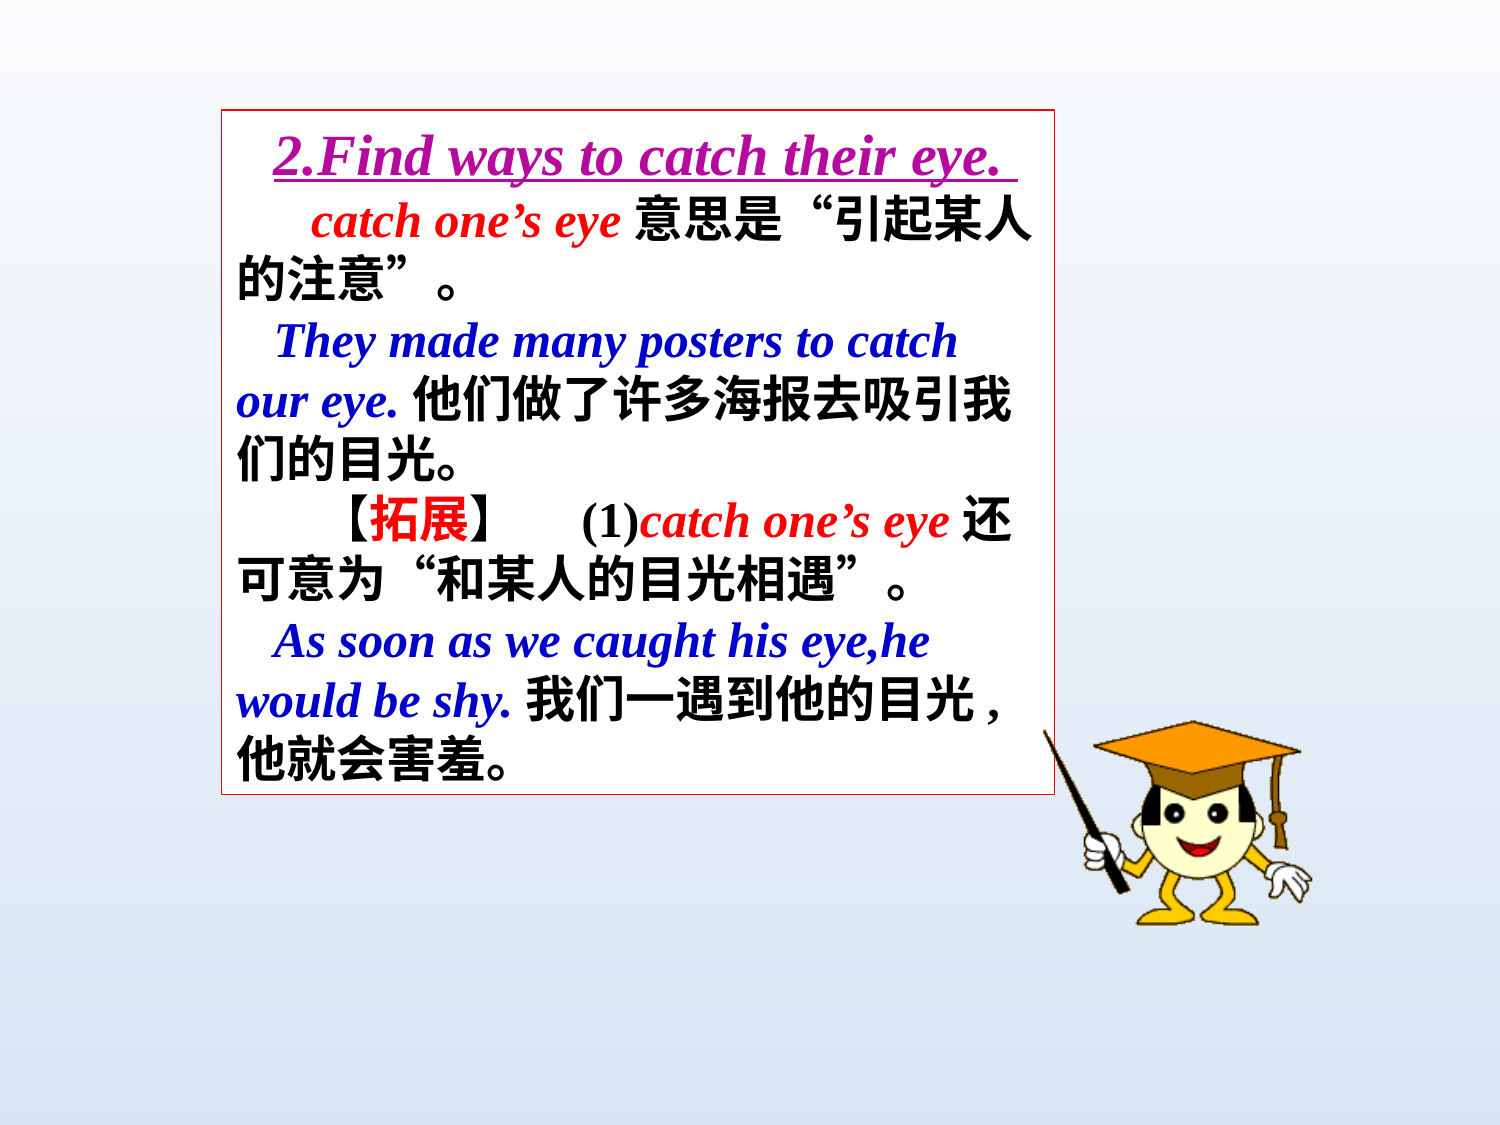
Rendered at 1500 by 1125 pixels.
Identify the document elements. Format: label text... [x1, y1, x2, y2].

picture [1022, 704, 1336, 940]
text_box 2.Find ways to catch their eye. catch one’s eye意思是“引起某人的注意”。 They made many posters to catch our eye.他们做了许多海报去吸引我们的目光。 【拓展】 (1)catch one’s eye还可意为“和某人的目光相遇”。 As soon as we caught his eye,he would be shy.我们一遇到他的目光,他就会害羞。 [221, 109, 1055, 795]
